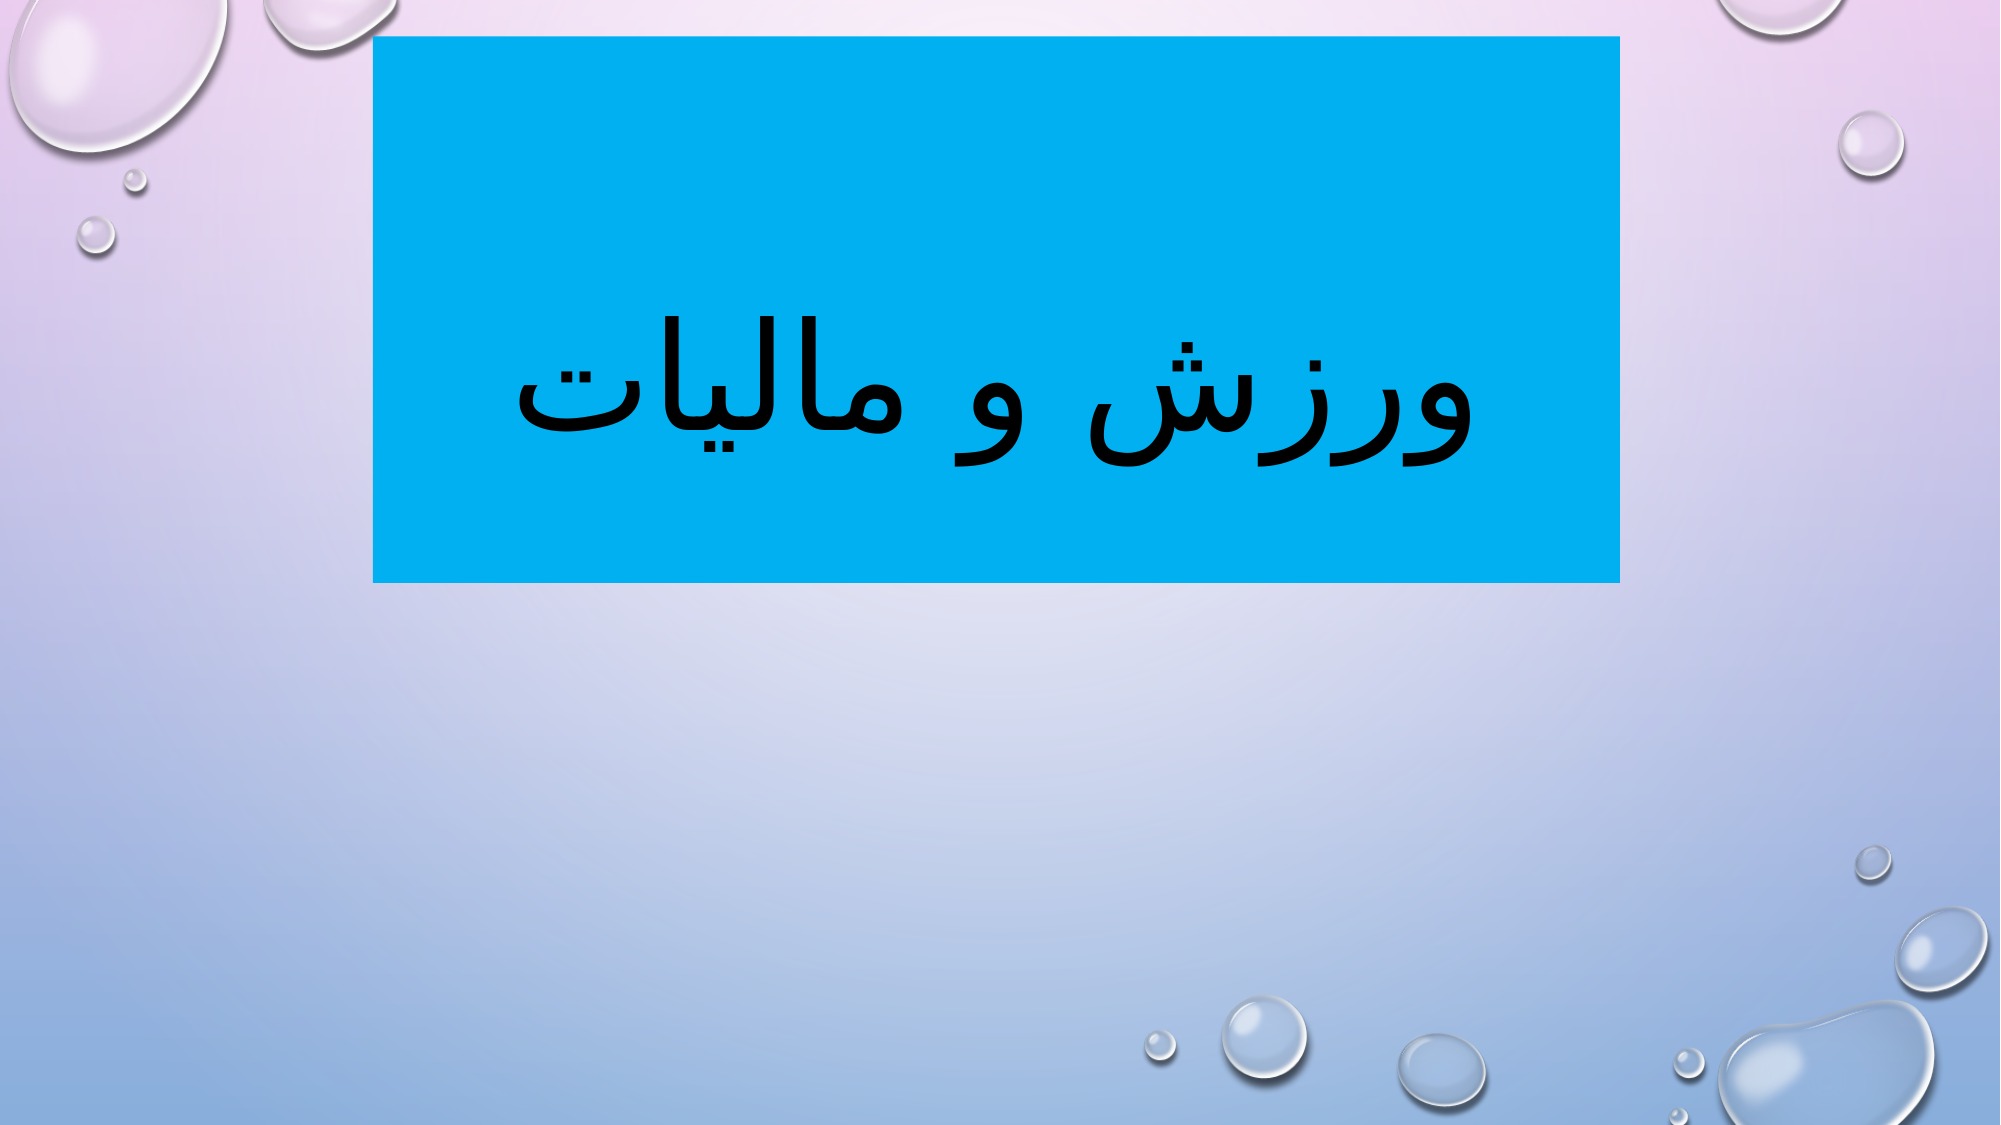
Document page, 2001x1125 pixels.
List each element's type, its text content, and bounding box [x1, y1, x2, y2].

list ورزش و مالیات [372, 36, 1620, 583]
picture [0, 0, 2000, 1125]
